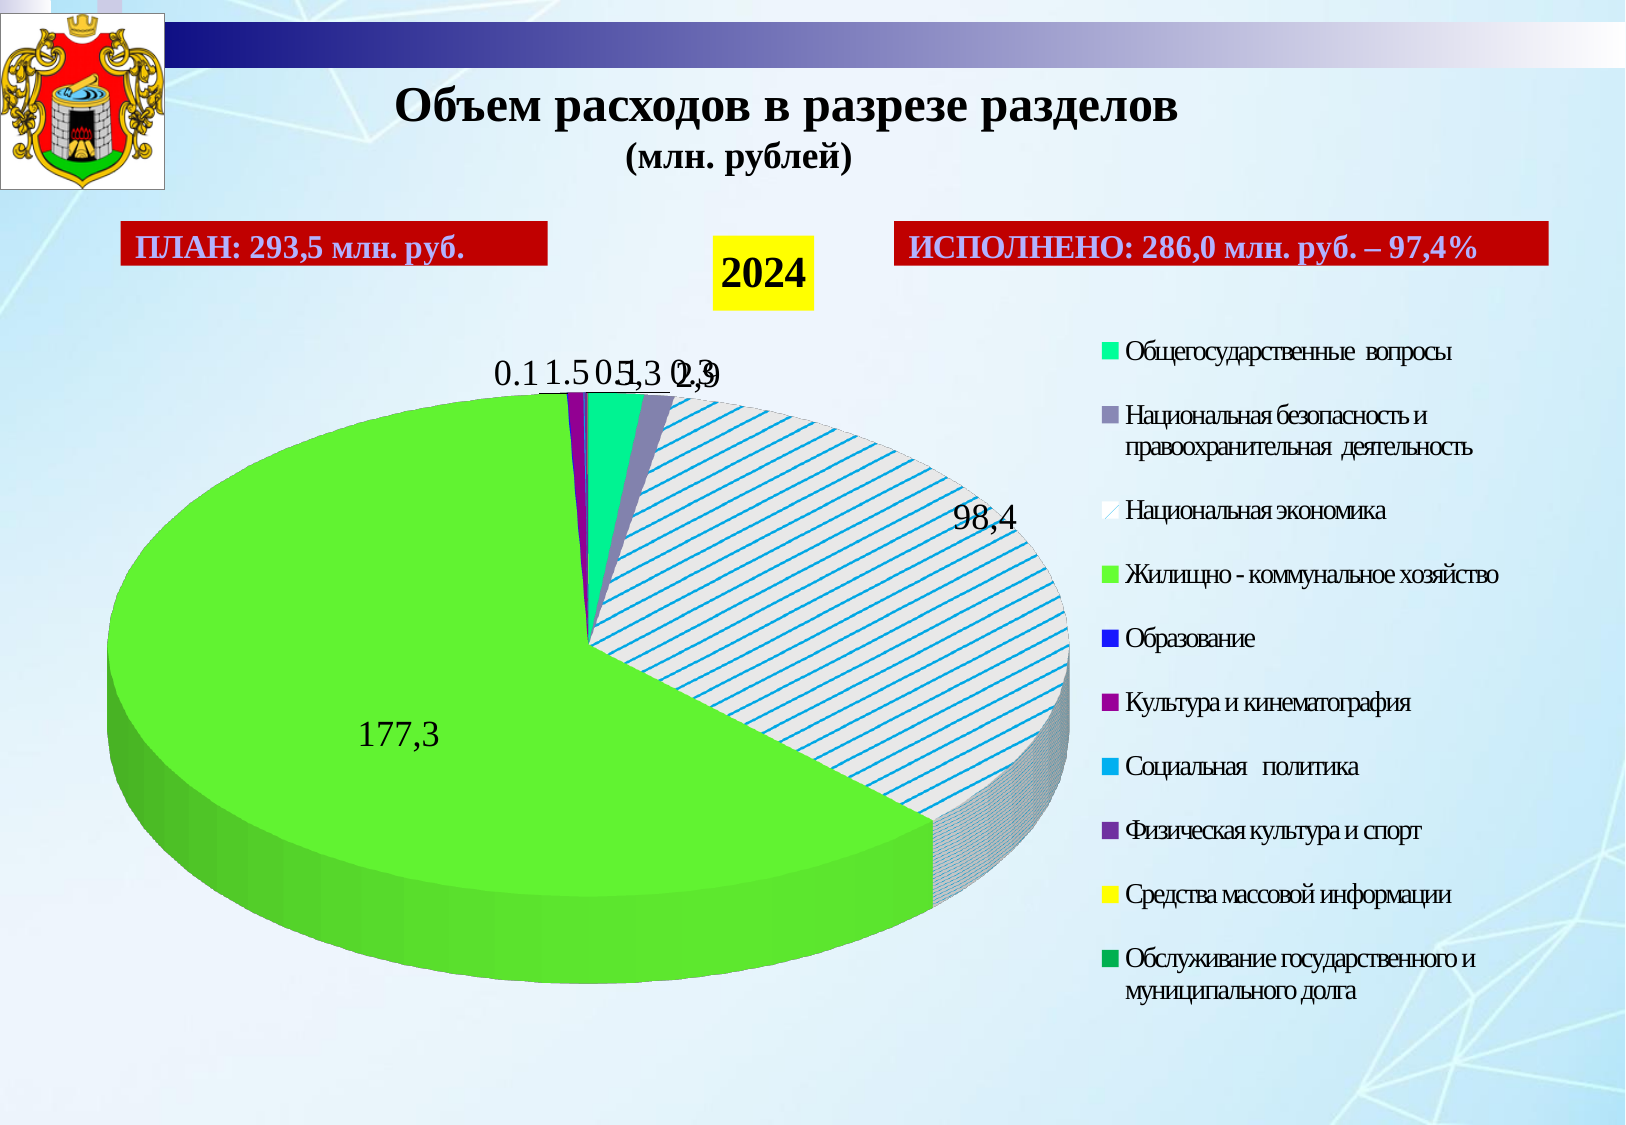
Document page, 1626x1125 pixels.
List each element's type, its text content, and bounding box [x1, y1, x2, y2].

picture [0, 0, 1626, 1125]
text_box Объем расходов в разрезе разделов (млн. рублей) [342, 63, 1231, 184]
chart [66, 220, 1565, 1040]
